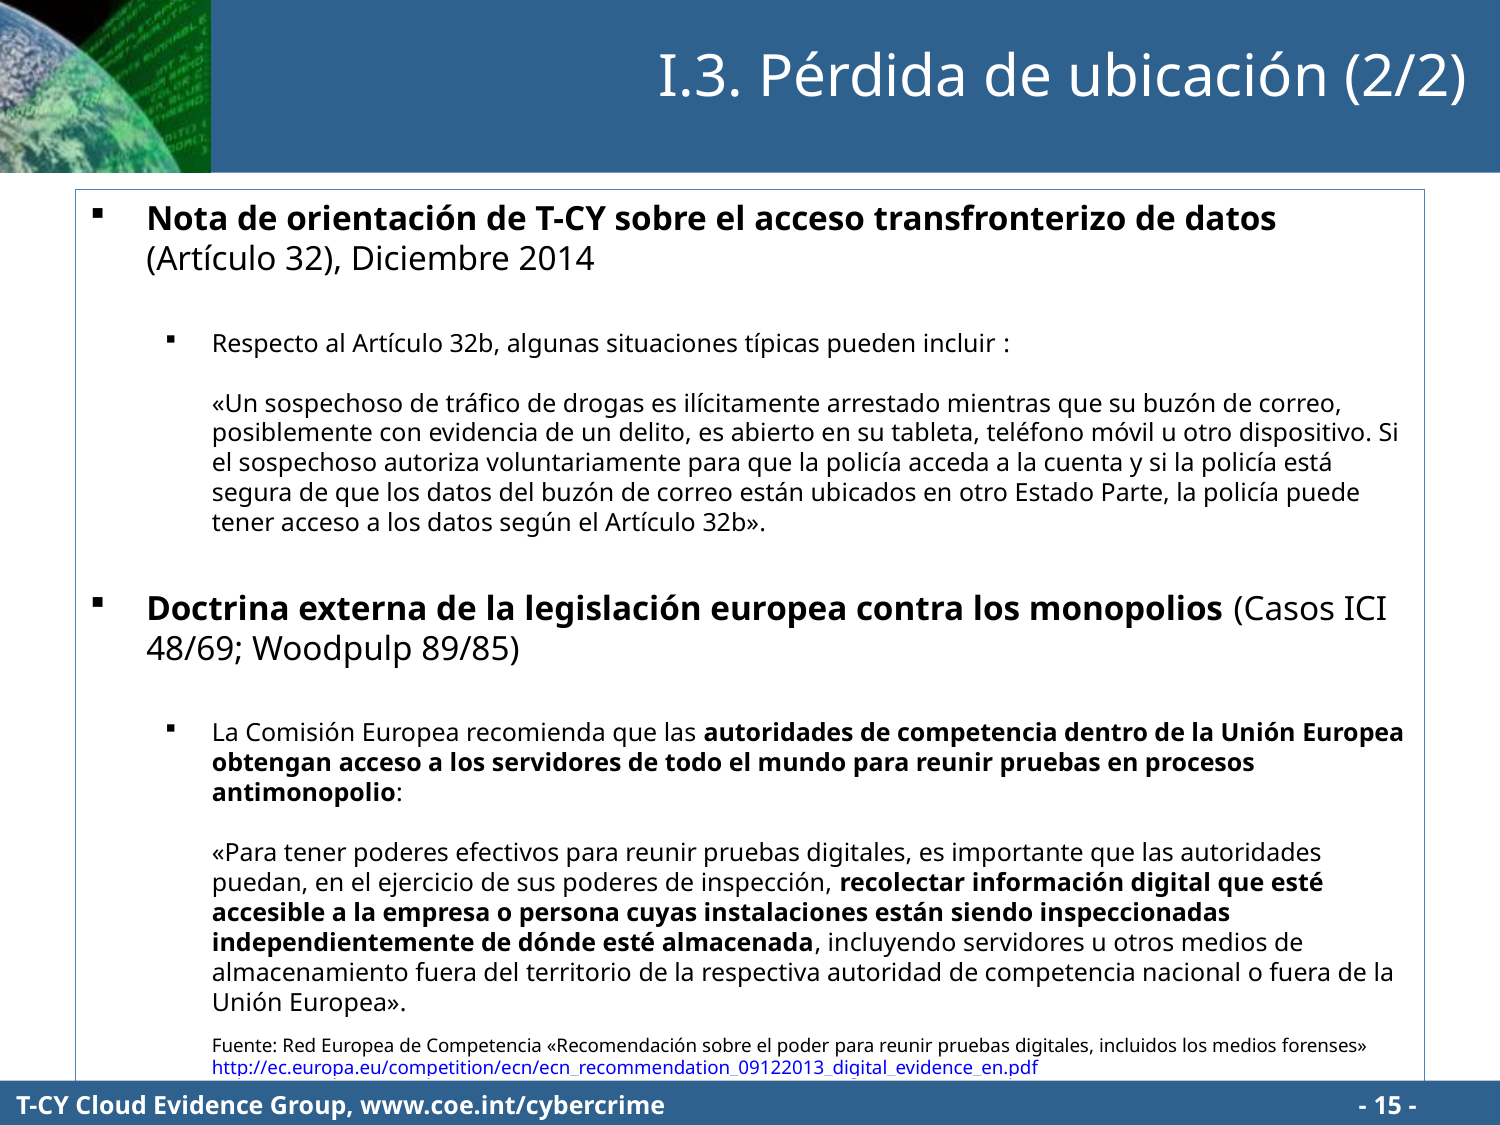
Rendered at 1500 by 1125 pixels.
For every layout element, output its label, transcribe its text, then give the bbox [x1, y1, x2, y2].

text_box T-CY Cloud Evidence Group, www.coe.int/cybercrime - 15 - [1, 1082, 1500, 1125]
text_box I.3. Pérdida de ubicación (2/2) [230, 31, 1483, 116]
text_box [214, 0, 1500, 175]
text_box [0, 1079, 1500, 1125]
list Nota de orientación de T-CY sobre el acceso transfronterizo de datos (Artículo 32), Diciembre 2014 Respecto al Artículo 32b, algunas situaciones típicas pueden incluir : «Un sospechoso de tráfico de drogas es ilícitamente arrestado mientras que su buzón de correo, posiblemente con evidencia de un delito, es abierto en su tableta, teléfono móvil u otro dispositivo. Si el sospechoso autoriza voluntariamente para que la policía acceda a la cuenta y si la policía está segura de que los datos del buzón de correo están ubicados en otro Estado Parte, la policía puede tener acceso a los datos según el Artículo 32b». Doctrina externa de la legislación europea contra los monopolios (Casos ICI 48/69; Woodpulp 89/85) La Comisión Europea recomienda que las autoridades de competencia dentro de la Unión Europea obtengan acceso a los servidores de todo el mundo para reunir pruebas en procesos antimonopolio: «Para tener poderes efectivos para reunir pruebas digitales, es importante que las autoridades puedan, en el ejercicio de sus poderes de inspección, recolectar información digital que esté accesible a la empresa o persona cuyas instalaciones están siendo inspeccionadas independientemente de dónde esté almacenada, incluyendo servidores u otros medios de almacenamiento fuera del territorio de la respectiva autoridad de competencia nacional o fuera de la Unión Europea». Fuente: Red Europea de Competencia «Recomendación sobre el poder para reunir pruebas digitales, incluidos los medios forenses» http://ec.europa.eu/competition/ecn/ecn_recommendation_09122013_digital_evidence_en.pdf [75, 189, 1425, 1079]
picture [0, 0, 212, 173]
